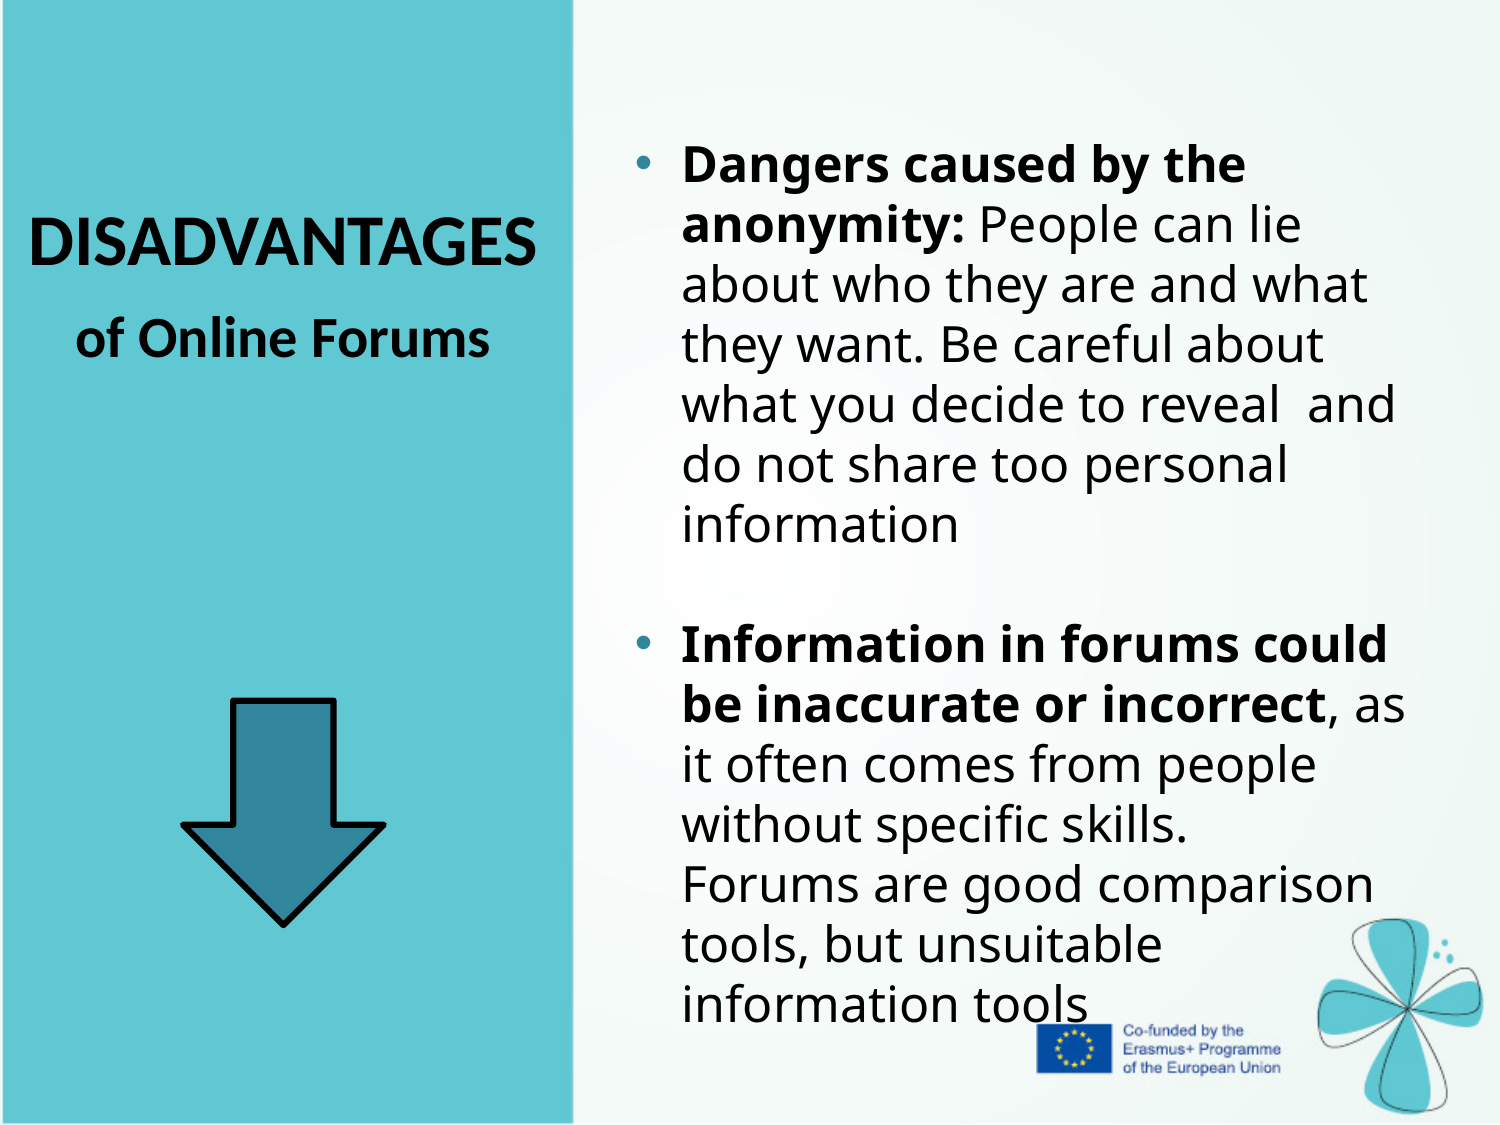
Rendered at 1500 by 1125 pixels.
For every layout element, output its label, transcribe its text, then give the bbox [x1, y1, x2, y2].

text_box [181, 698, 386, 928]
text_box Dangers caused by the anonymity: People can lie about who they are and what they want. Be careful about what you decide to reveal and do not share too personal information Information in forums could be inaccurate or incorrect, as it often comes from people without specific skills. Forums are good comparison tools, but unsuitable information tools [620, 125, 1436, 1040]
picture [0, 0, 1500, 1125]
table_header DISADVANTAGES of Online Forums [11, 200, 556, 372]
